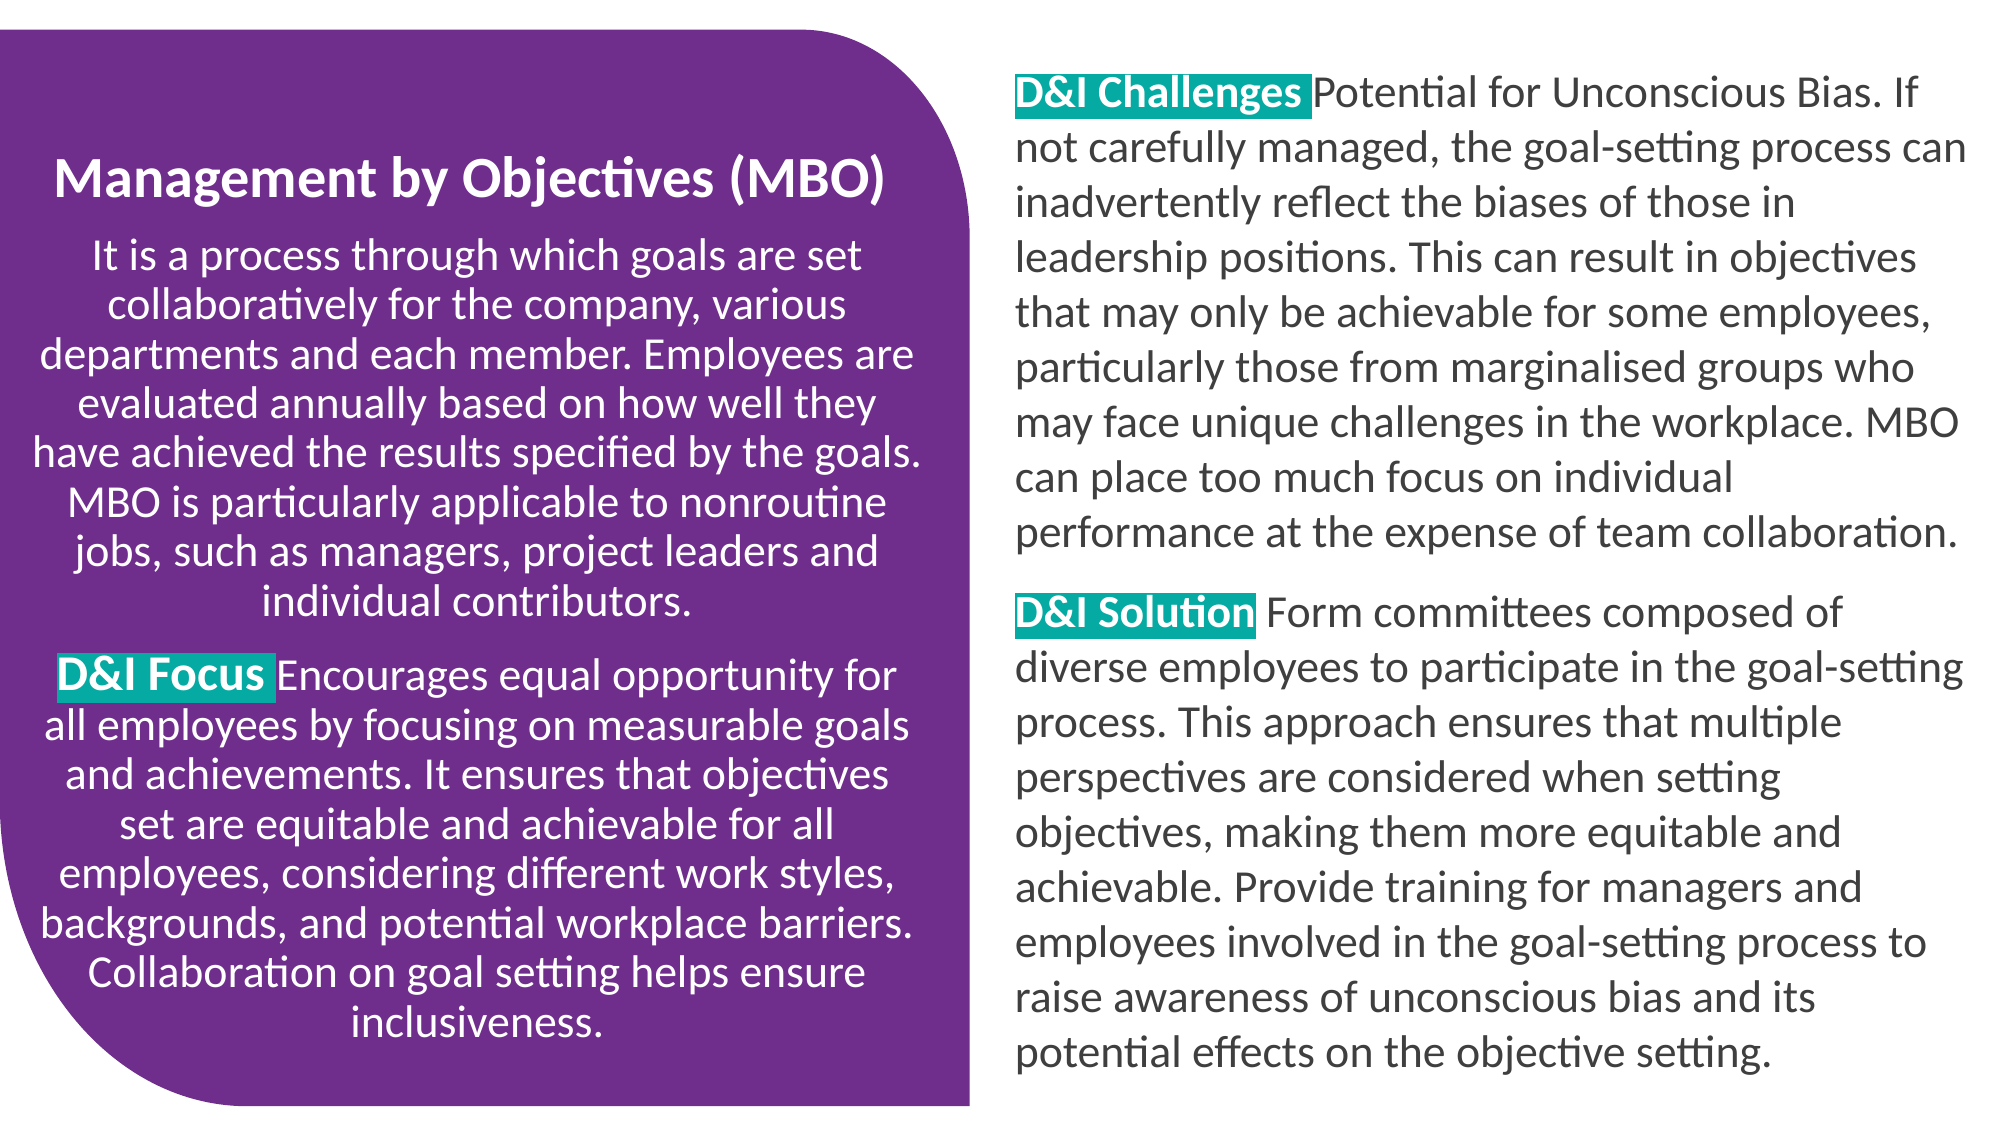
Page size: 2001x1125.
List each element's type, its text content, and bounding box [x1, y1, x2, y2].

list Management by Objectives (MBO) It is a process through which goals are set collaboratively for the company, various departments and each member. Employees are evaluated annually based on how well they have achieved the results specified by the goals. MBO is particularly applicable to nonroutine jobs, such as managers, project leaders and individual contributors. D&I Focus Encourages equal opportunity for all employees by focusing on measurable goals and achievements. It ensures that objectives set are equitable and achievable for all employees, considering different work styles, backgrounds, and potential workplace barriers. Collaboration on goal setting helps ensure inclusiveness. [17, 380, 938, 814]
list D&I Challenges Potential for Unconscious Bias. If not carefully managed, the goal-setting process can inadvertently reflect the biases of those in leadership positions. This can result in objectives that may only be achievable for some employees, particularly those from marginalised groups who may face unique challenges in the workplace. MBO can place too much focus on individual performance at the expense of team collaboration. D&I Solution Form committees composed of diverse employees to participate in the goal-setting process. This approach ensures that multiple perspectives are considered when setting objectives, making them more equitable and achievable. Provide training for managers and employees involved in the goal-setting process to raise awareness of unconscious bias and its potential effects on the objective setting. [999, 54, 1983, 1100]
